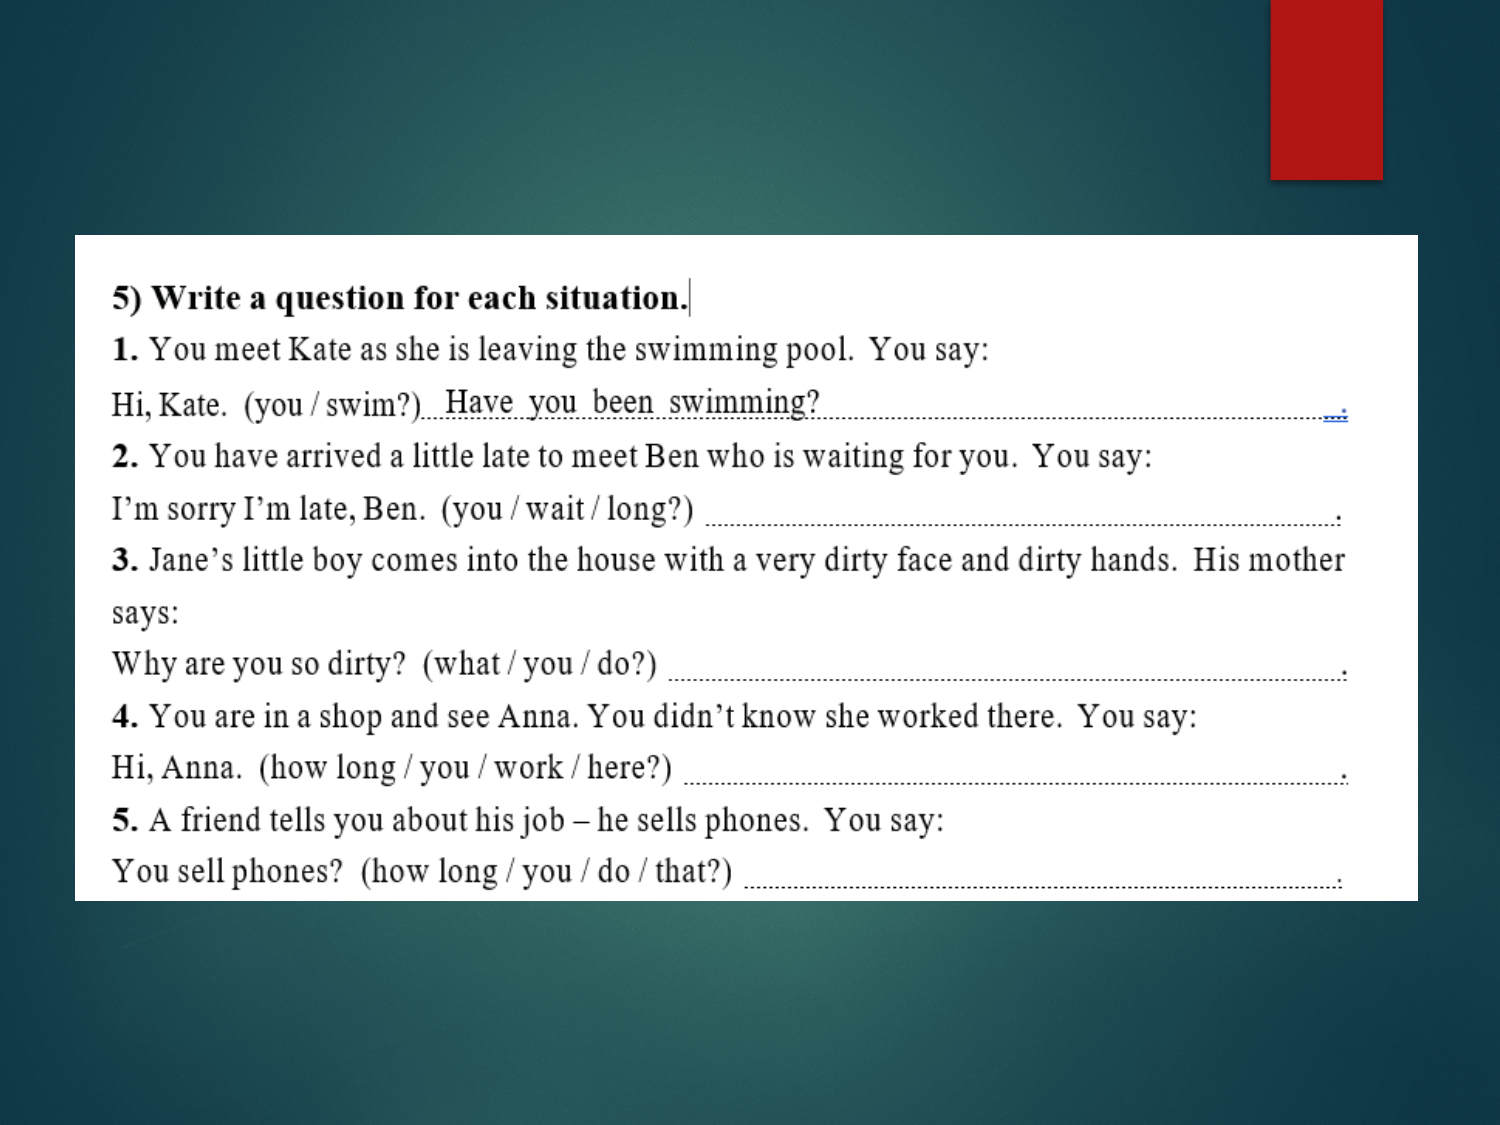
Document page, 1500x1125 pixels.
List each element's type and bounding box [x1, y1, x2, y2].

list [74, 235, 1419, 902]
